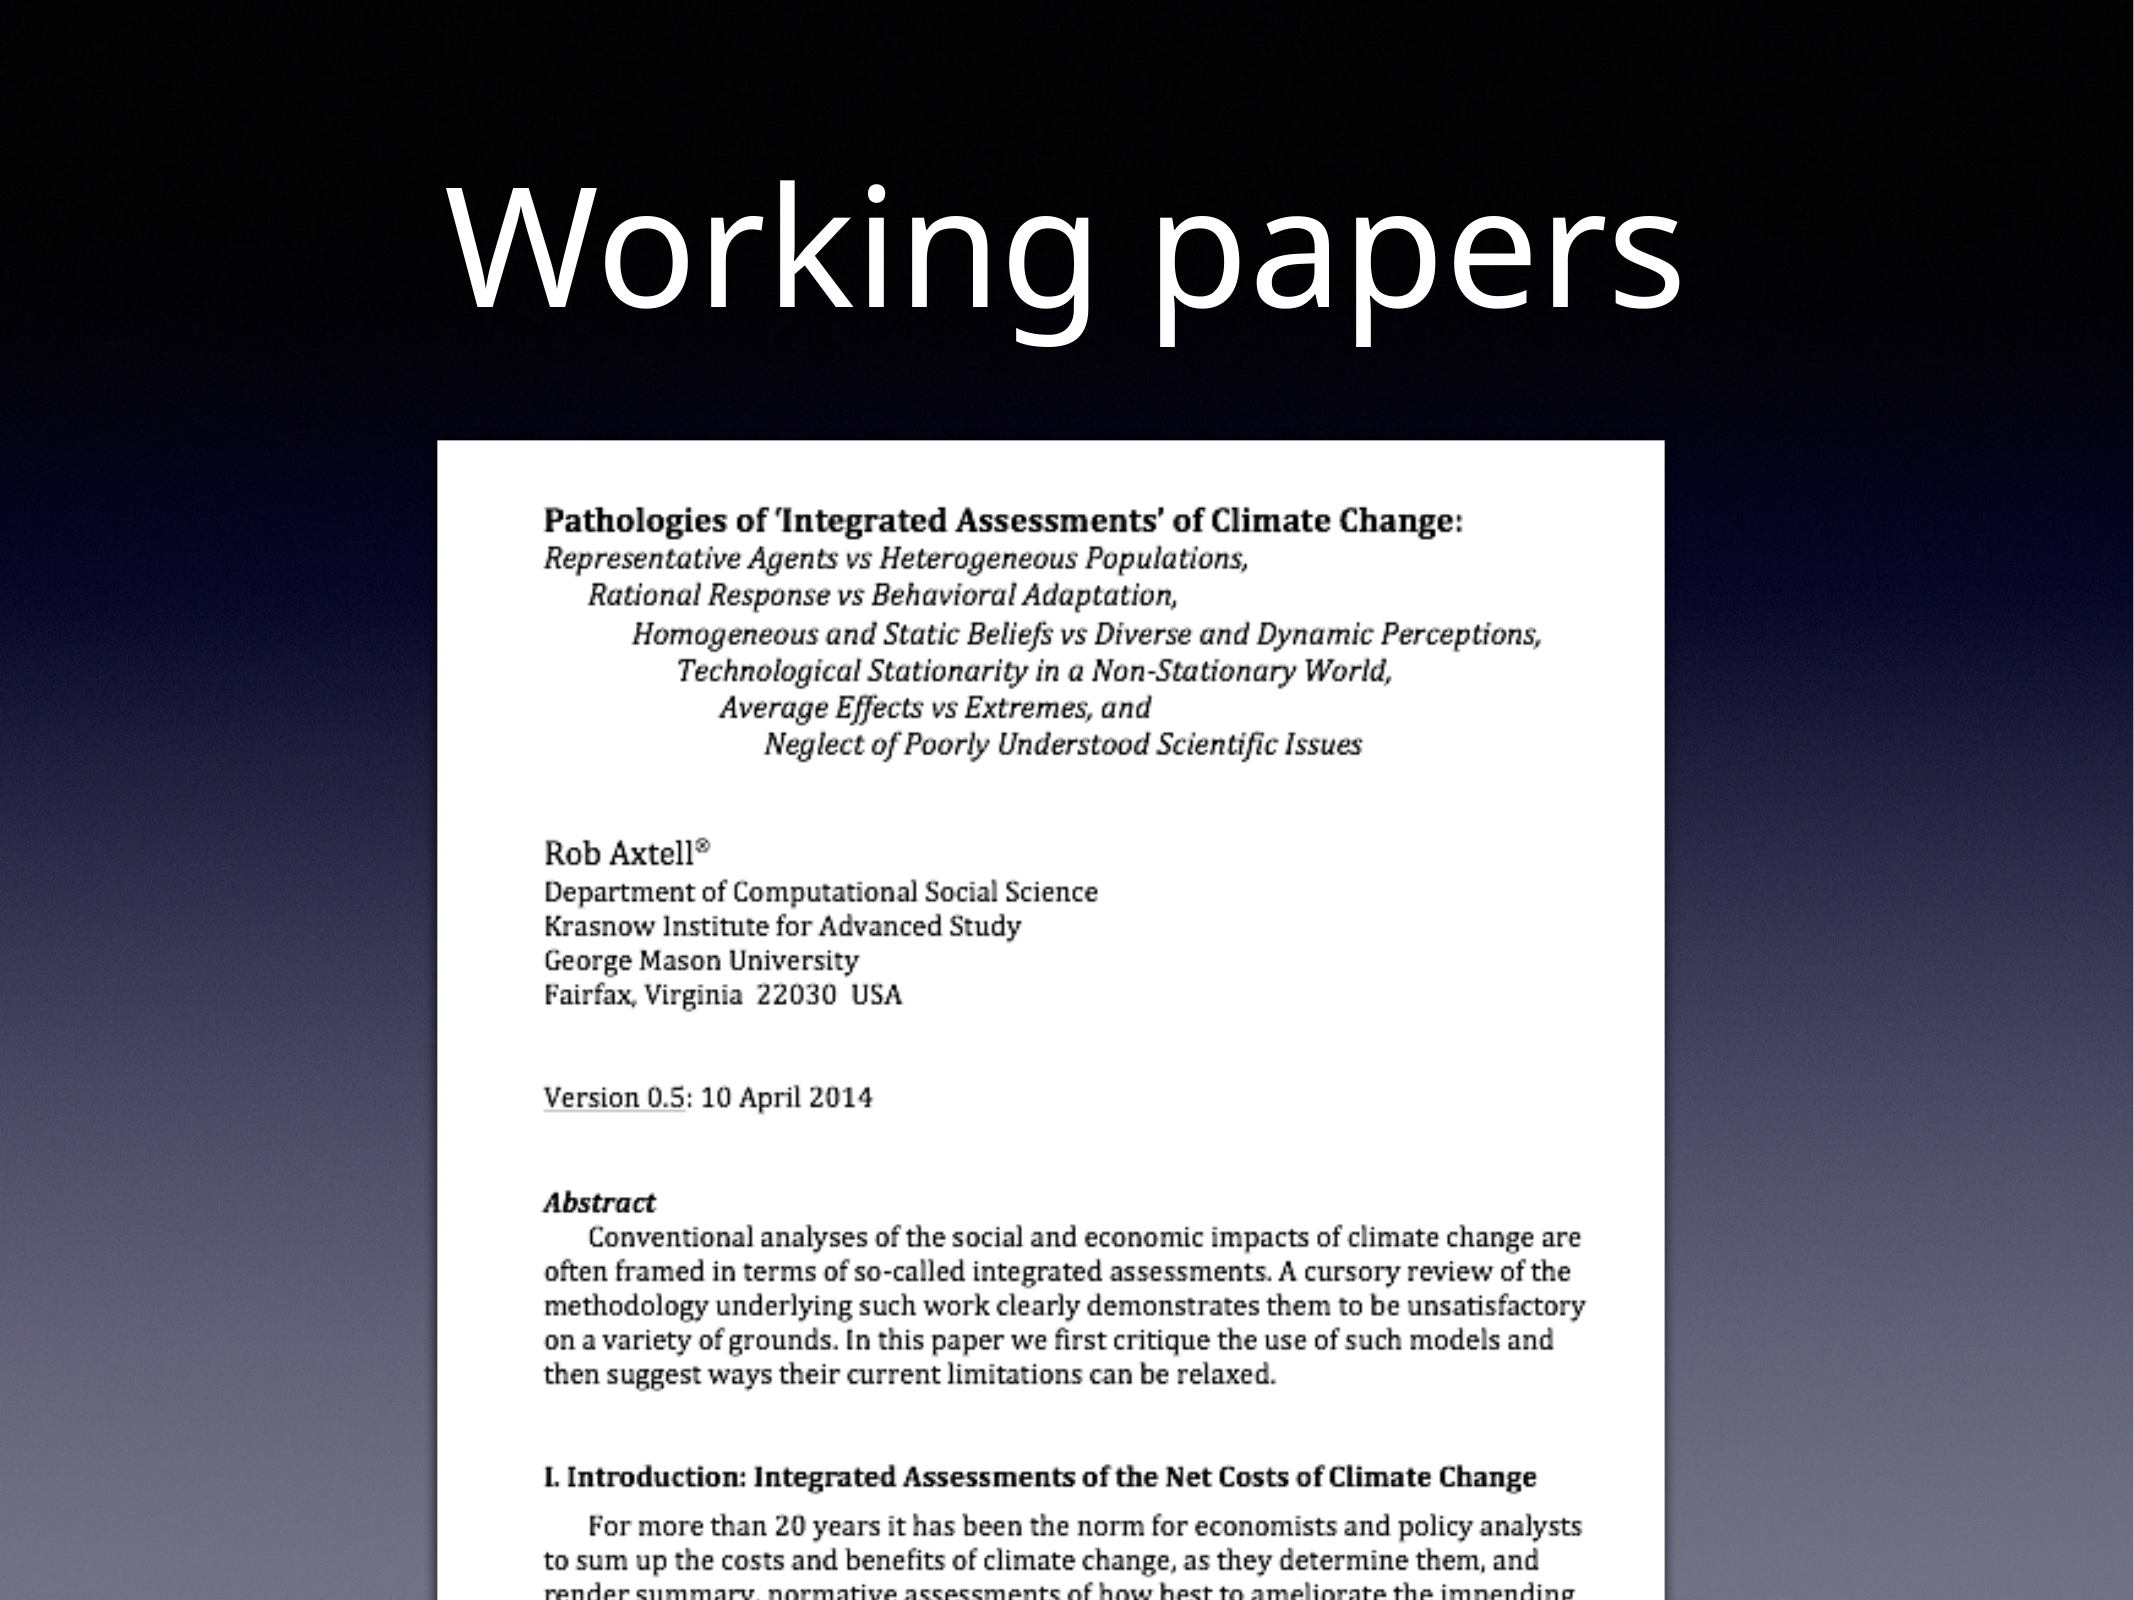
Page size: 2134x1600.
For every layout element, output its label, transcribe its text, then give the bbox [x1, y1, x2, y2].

picture [0, 0, 2134, 1600]
title Working papers [155, 66, 1978, 416]
